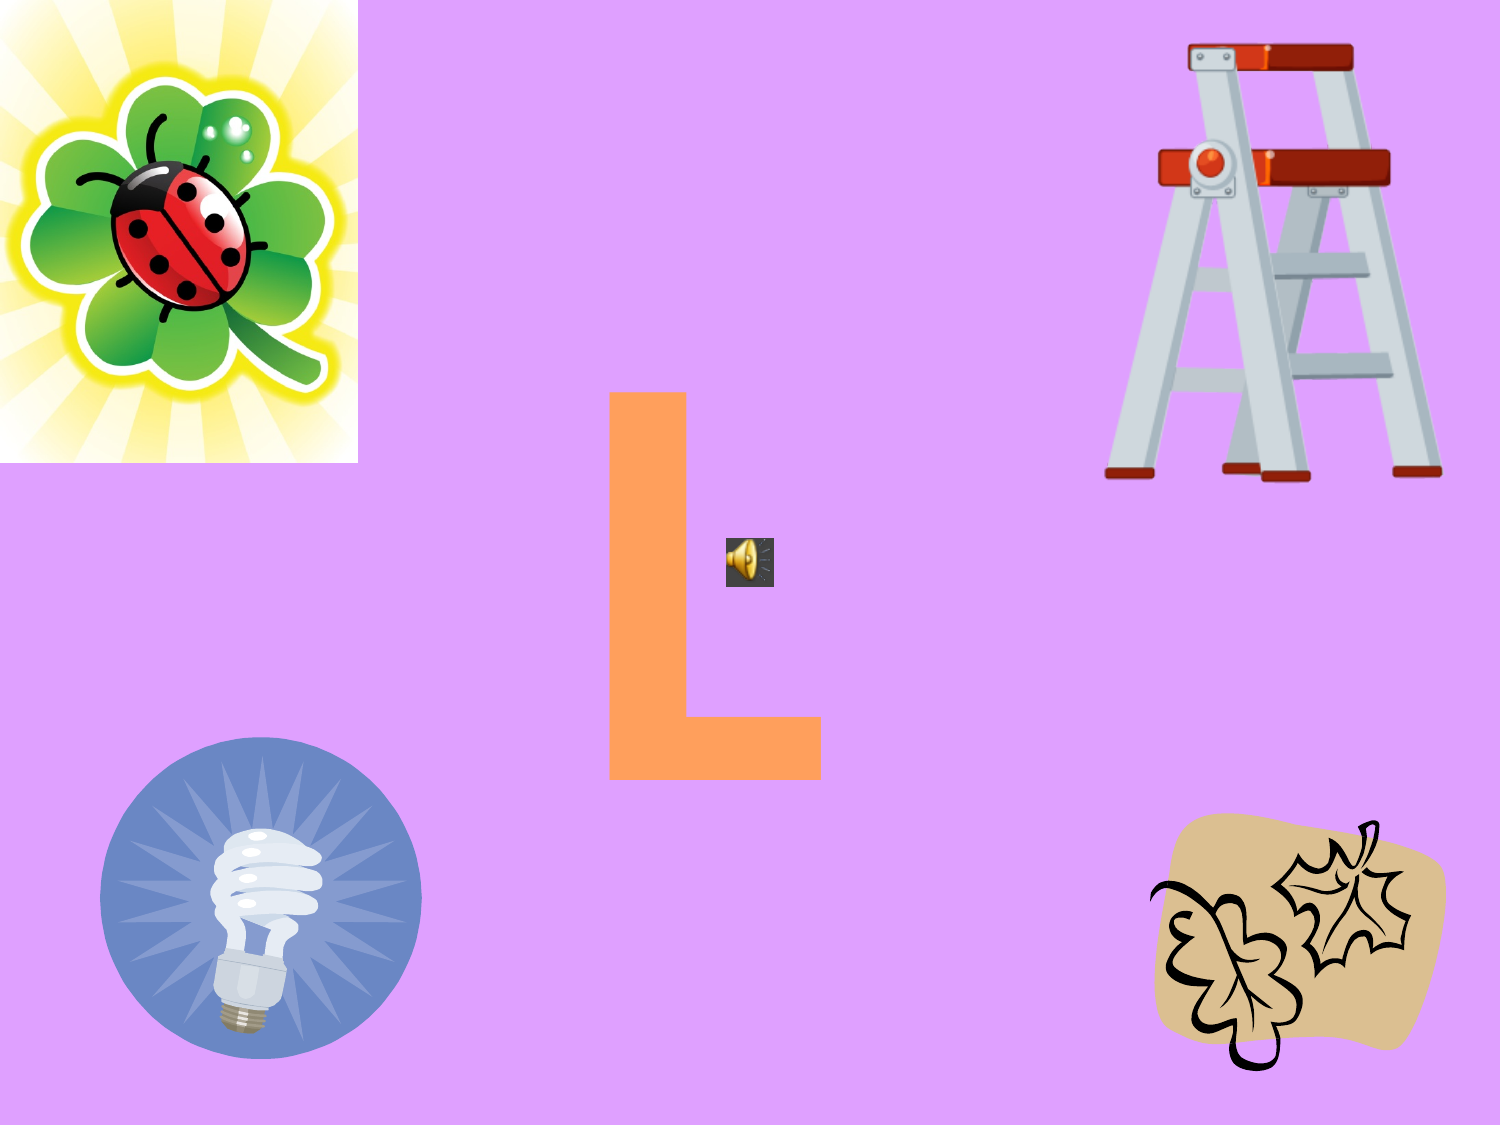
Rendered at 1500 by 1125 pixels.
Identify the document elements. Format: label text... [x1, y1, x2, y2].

picture [724, 537, 776, 588]
picture [1049, 37, 1500, 488]
text_box L [562, 174, 846, 908]
picture [1149, 812, 1447, 1072]
picture [99, 737, 422, 1060]
picture [0, 0, 358, 463]
